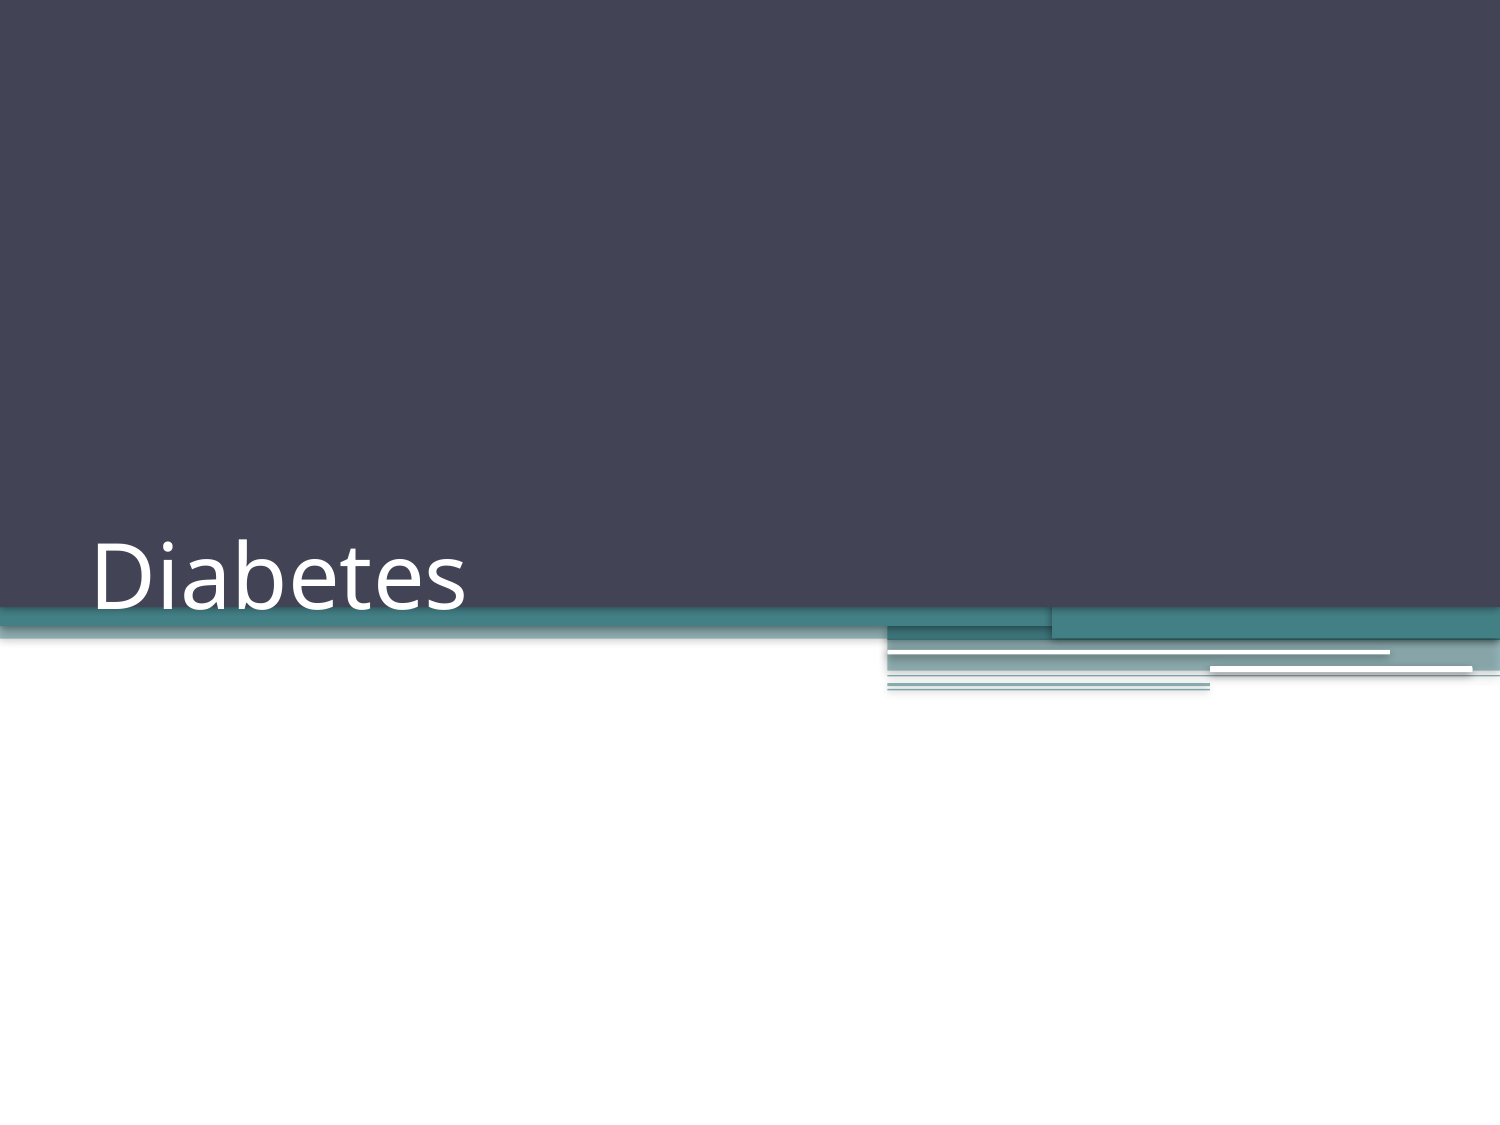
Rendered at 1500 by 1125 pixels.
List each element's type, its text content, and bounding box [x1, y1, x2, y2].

title Diabetes [75, 394, 1463, 636]
